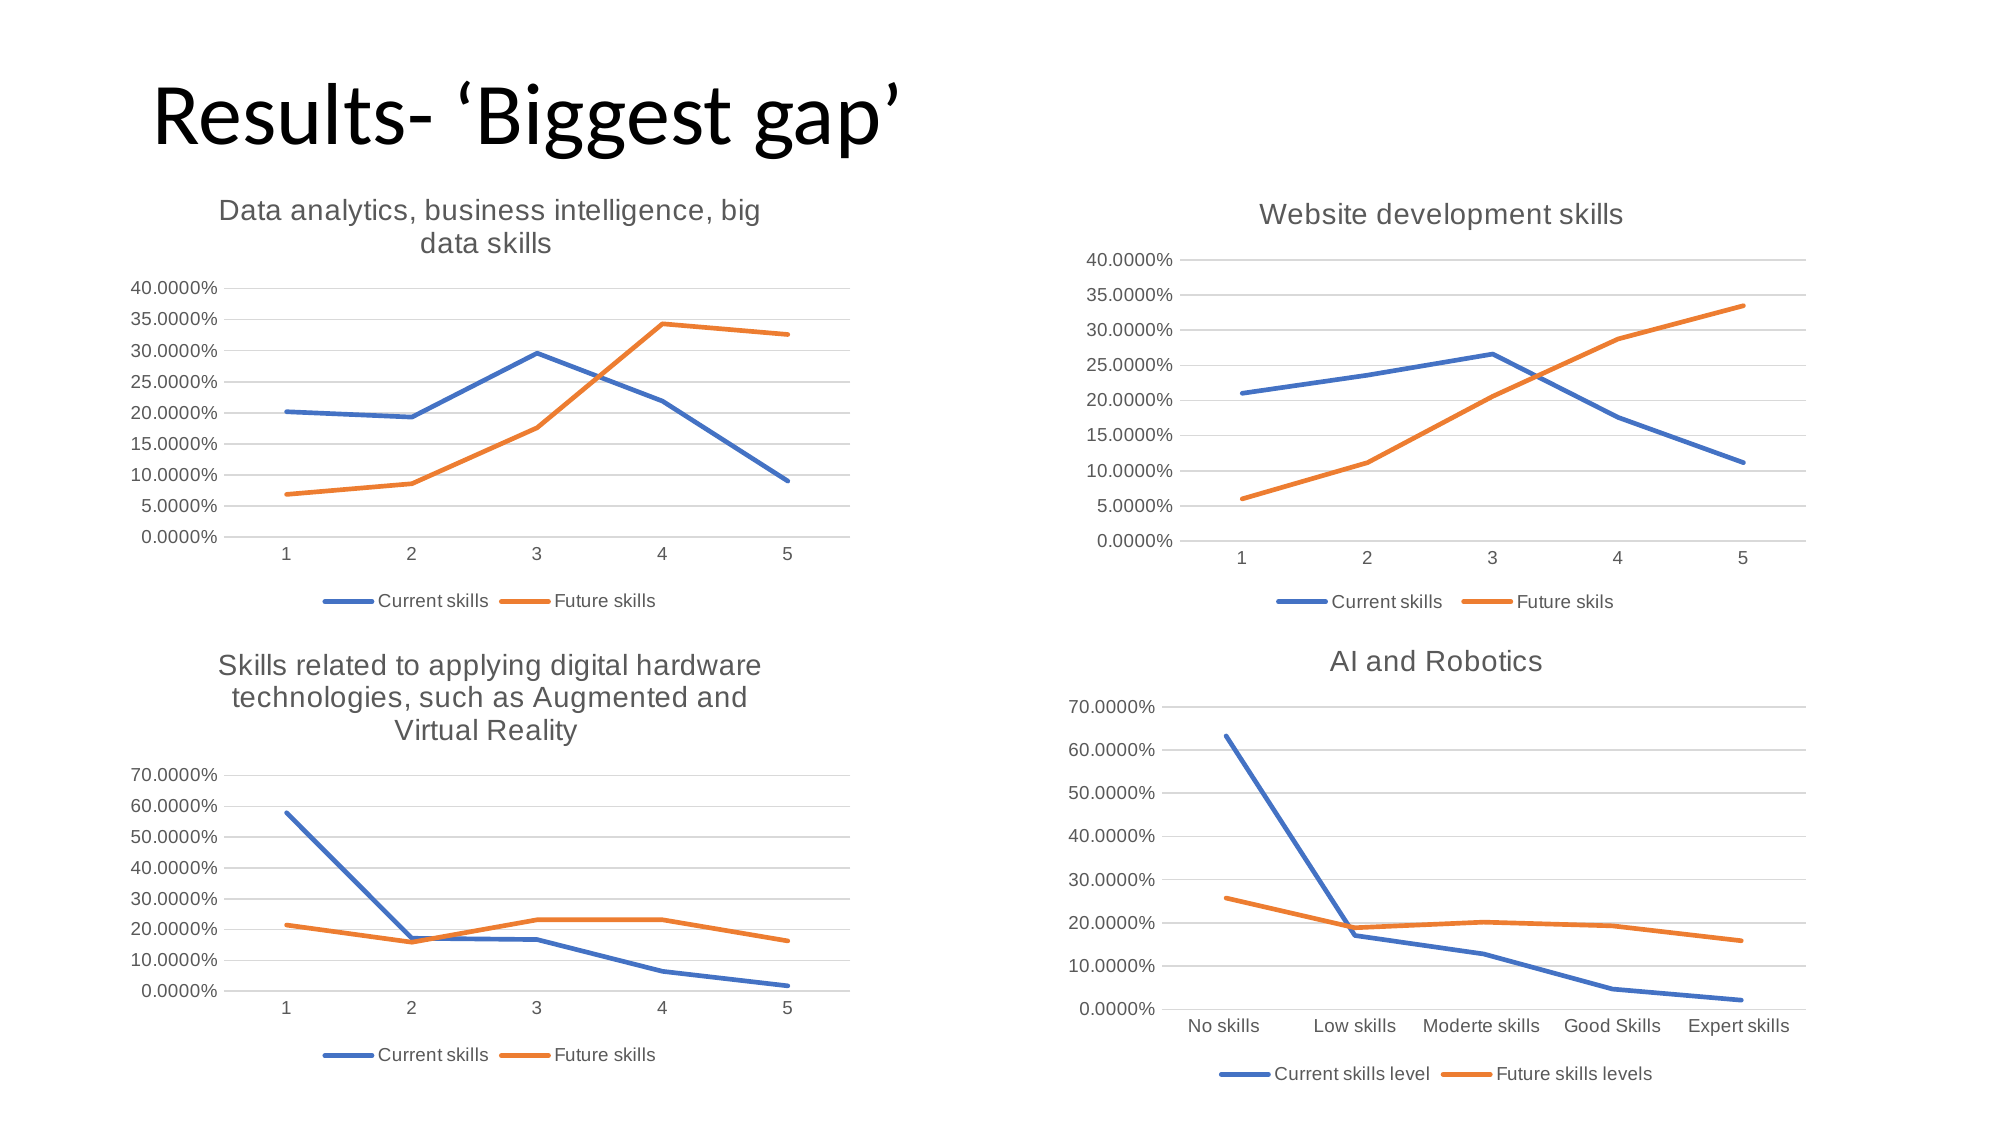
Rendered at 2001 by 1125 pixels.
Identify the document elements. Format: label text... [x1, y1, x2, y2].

title Results- ‘Biggest gap’ [137, 59, 1863, 278]
chart [1052, 172, 1822, 1092]
chart [115, 168, 866, 619]
chart [115, 622, 866, 1073]
